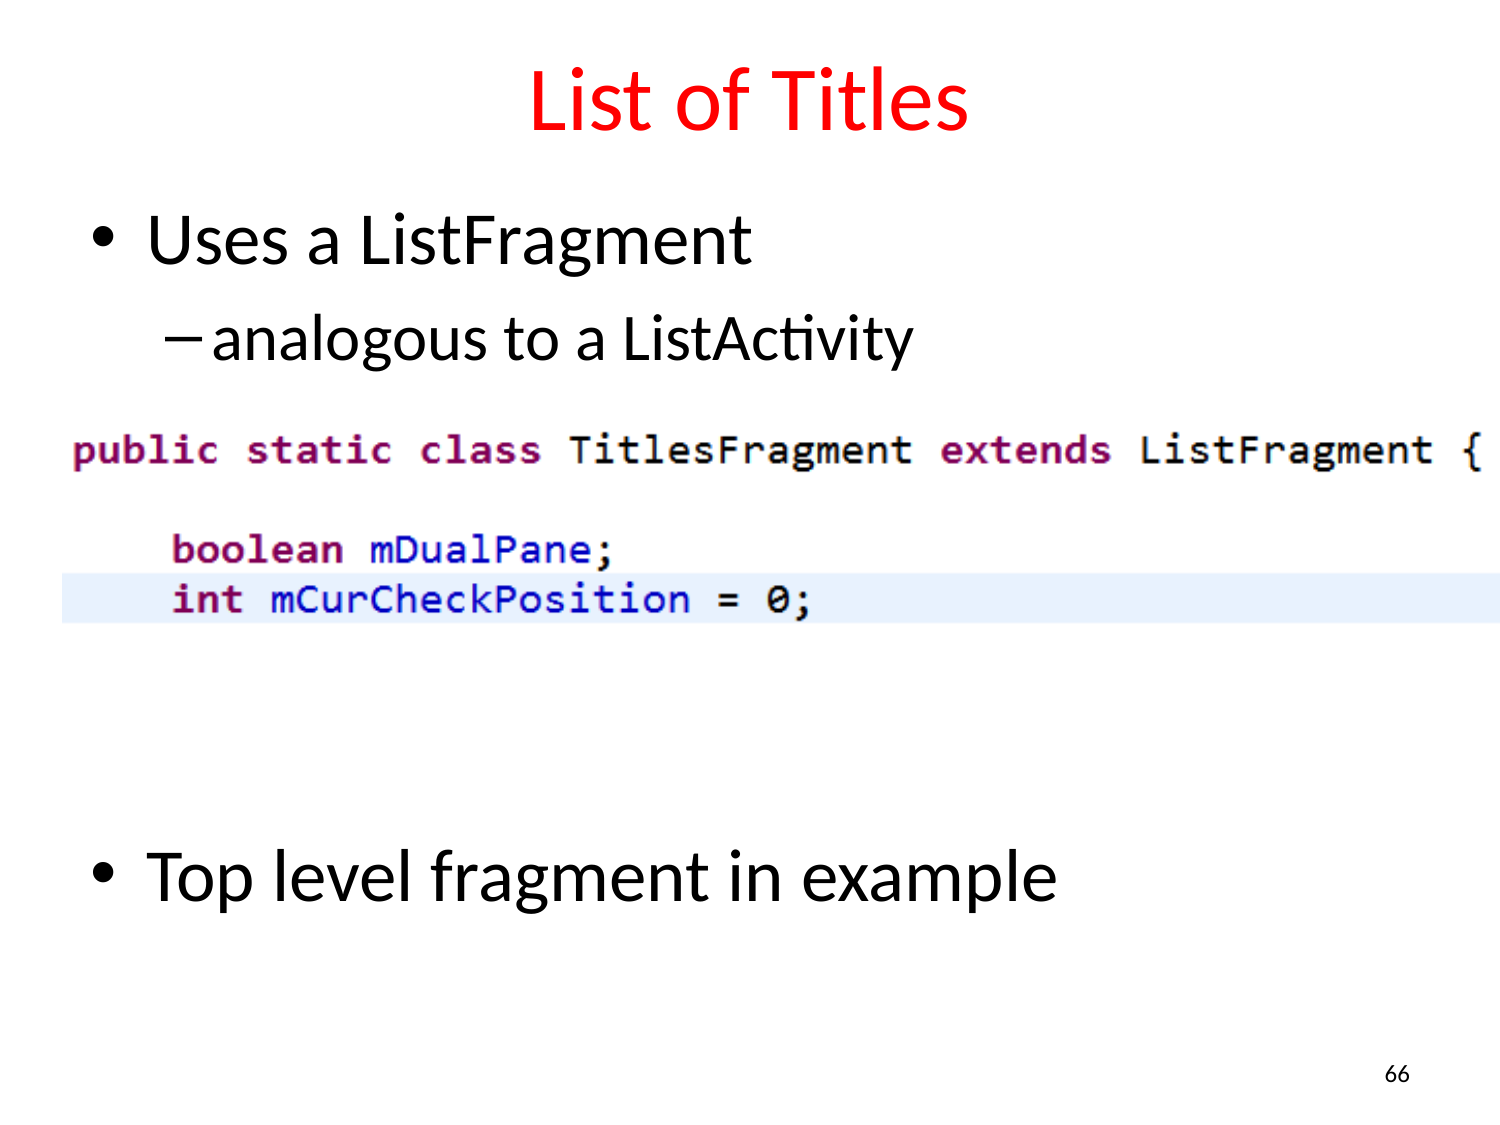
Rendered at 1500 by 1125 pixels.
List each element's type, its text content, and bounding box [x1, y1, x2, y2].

list Uses a ListFragment analogous to a ListActivity Top level fragment in example [75, 647, 1425, 1038]
slide_number 66 [1074, 1042, 1425, 1103]
title List of Titles [75, 0, 1425, 182]
list Uses a ListFragment analogous to a ListActivity Top level fragment in example [75, 182, 1425, 410]
picture [62, 412, 1500, 638]
